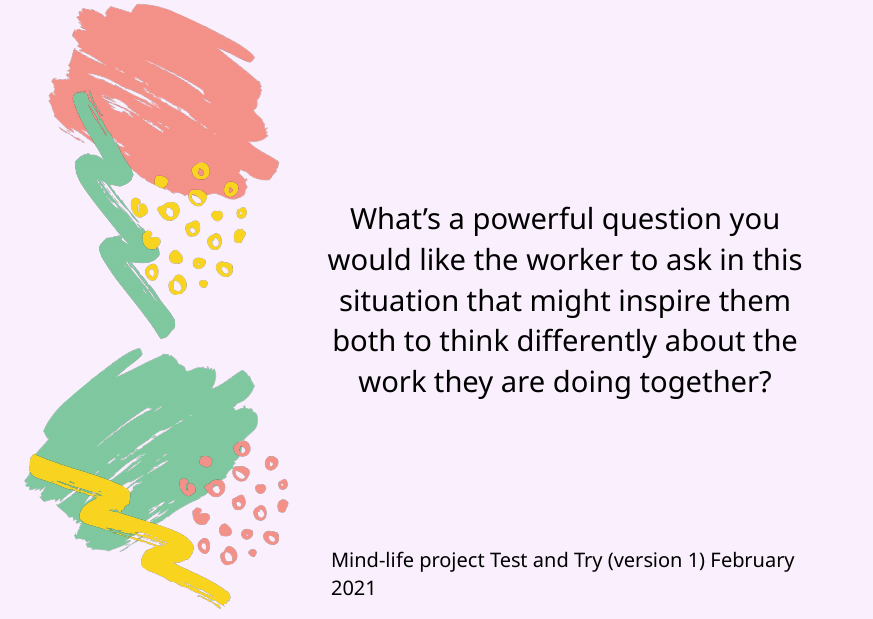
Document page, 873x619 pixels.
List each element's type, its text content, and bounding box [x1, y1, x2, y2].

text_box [0, 0, 319, 619]
text_box Mind-life project Test and Try (version 1) February 2021 [331, 543, 812, 600]
text_box What’s a powerful question you would like the worker to ask in this situation that might inspire them both to think differently about the work they are doing together? [323, 194, 812, 399]
